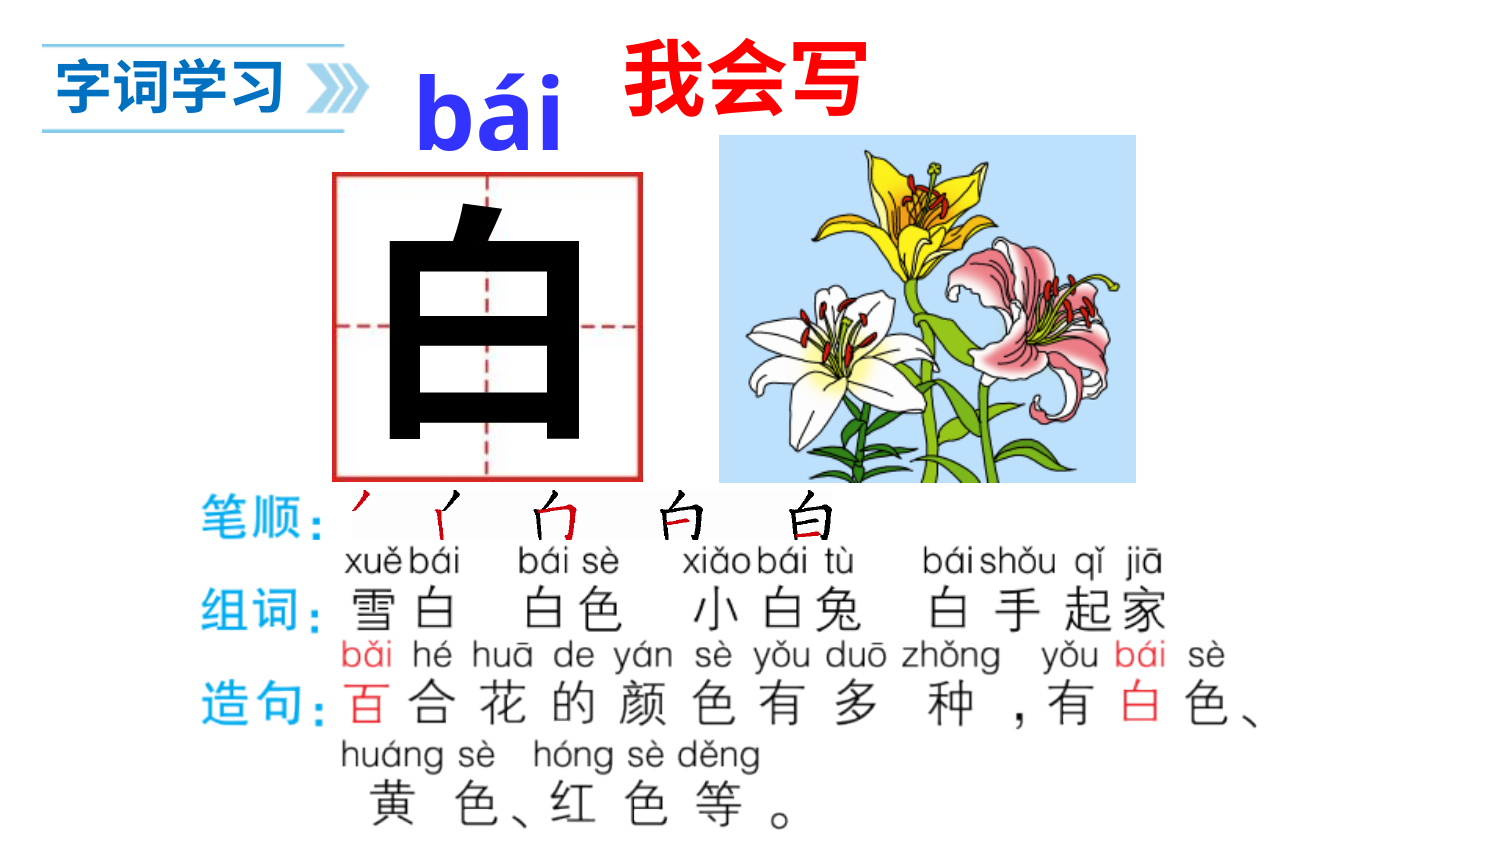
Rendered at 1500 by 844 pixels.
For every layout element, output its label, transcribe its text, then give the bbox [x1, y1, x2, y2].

picture [196, 638, 1261, 834]
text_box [196, 485, 832, 539]
picture [196, 540, 1170, 635]
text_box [332, 160, 643, 483]
text_box bái [397, 42, 582, 158]
picture [719, 135, 1137, 484]
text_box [29, 42, 369, 133]
text_box 我会写 [607, 18, 950, 134]
